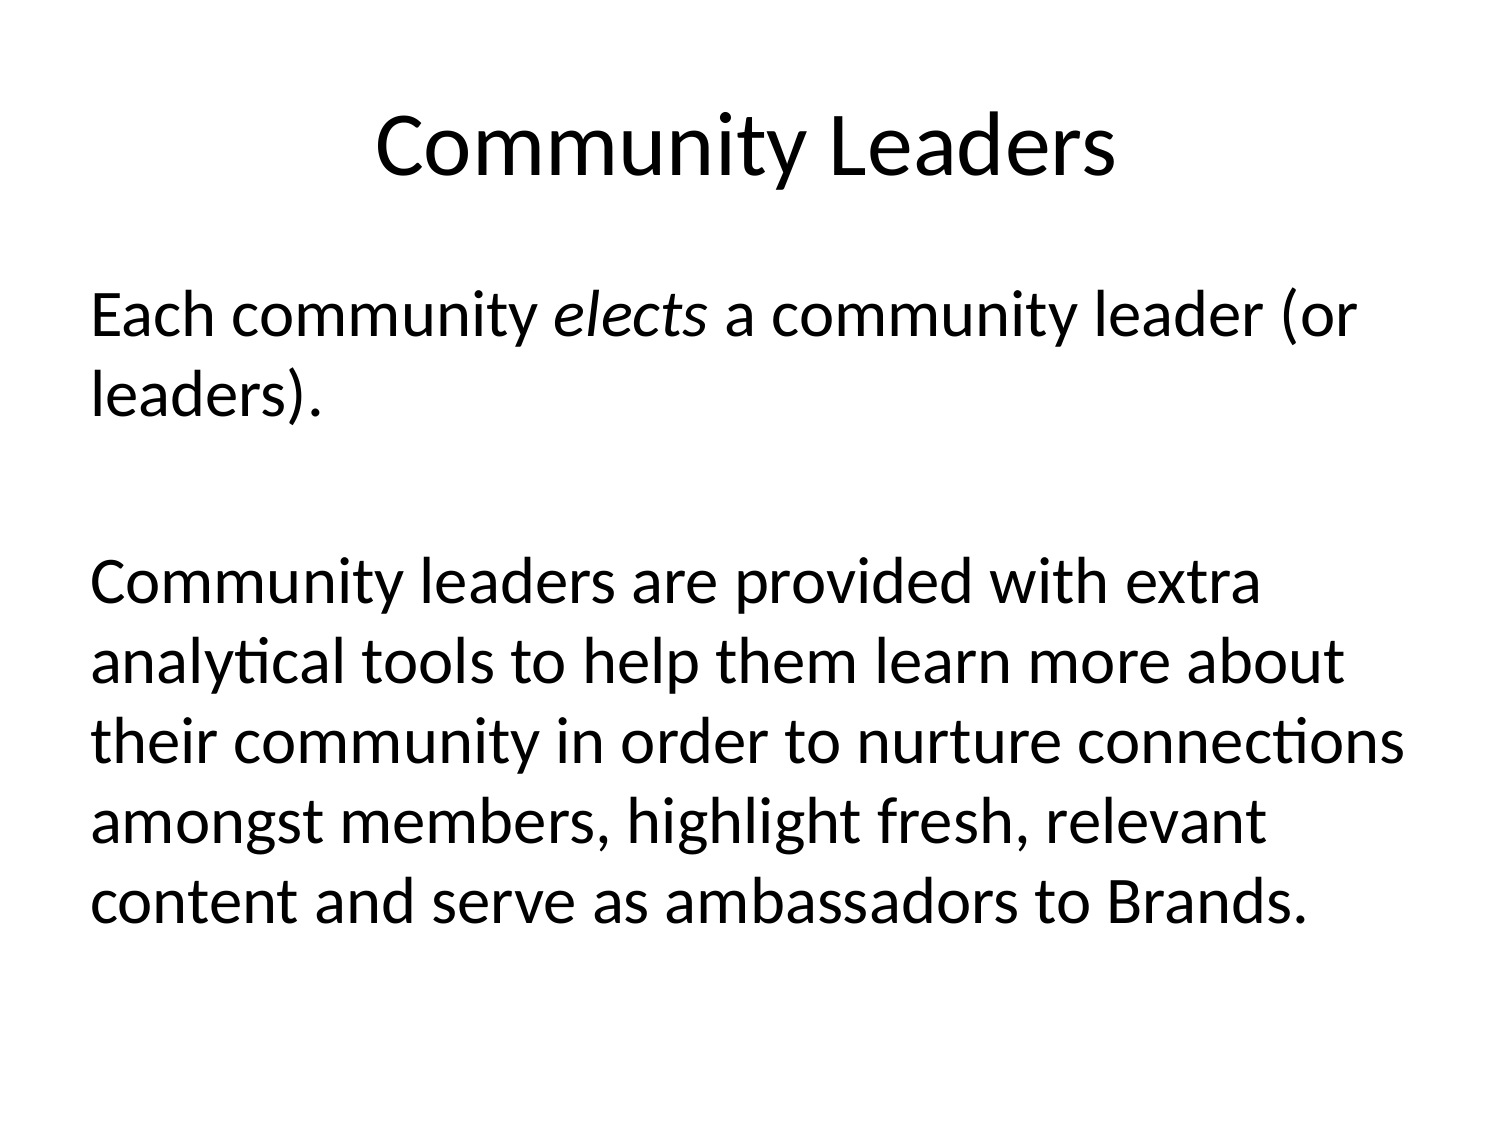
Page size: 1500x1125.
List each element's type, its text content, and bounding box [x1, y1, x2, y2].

title Community Leaders [75, 45, 1425, 233]
list Each community elects a community leader (or leaders). Community leaders are provided with extra analytical tools to help them learn more about their community in order to nurture connections amongst members, highlight fresh, relevant content and serve as ambassadors to Brands. [75, 262, 1425, 1005]
